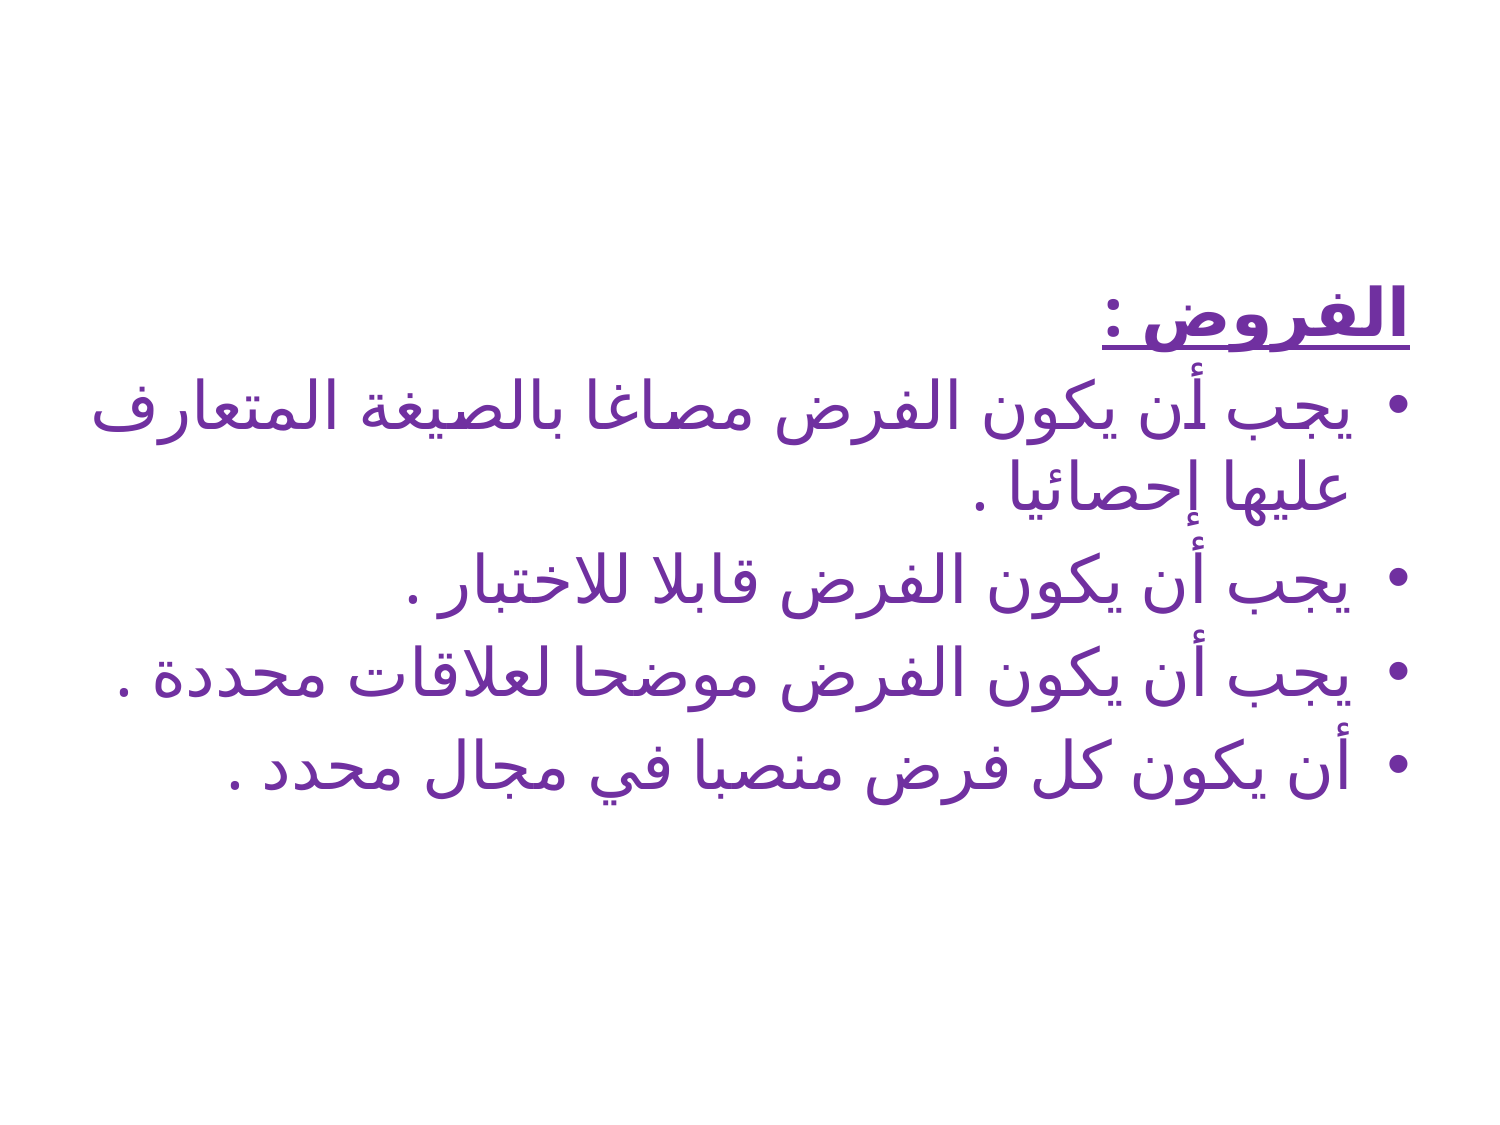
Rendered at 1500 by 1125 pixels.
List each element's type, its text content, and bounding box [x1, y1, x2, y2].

list الفروض : يجب أن يكون الفرض مصاغا بالصيغة المتعارف عليها إحصائيا . يجب أن يكون الفرض قابلا للاختبار . يجب أن يكون الفرض موضحا لعلاقات محددة . أن يكون كل فرض منصبا في مجال محدد . [75, 262, 1425, 1005]
